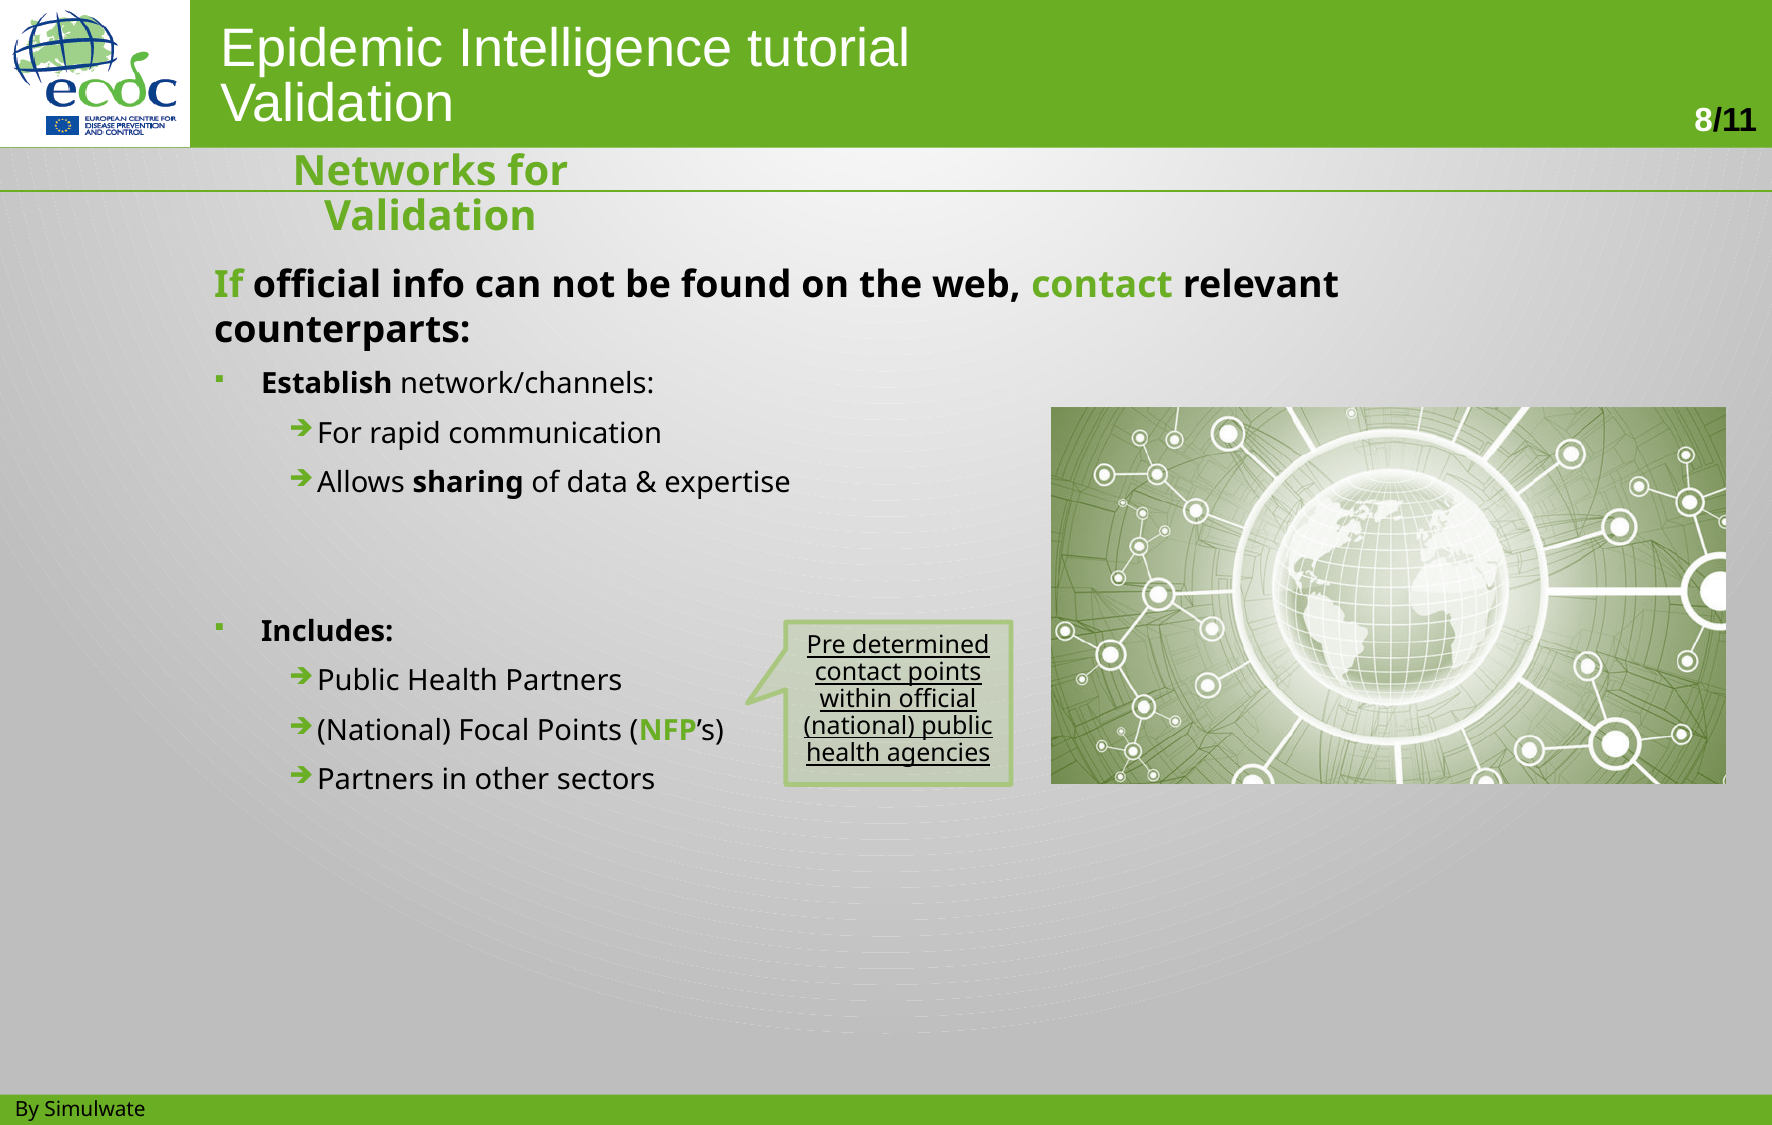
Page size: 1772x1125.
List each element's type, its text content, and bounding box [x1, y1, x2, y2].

picture [1051, 407, 1726, 785]
text_box [747, 664, 775, 704]
text_box Networks for Validation [167, 141, 694, 247]
picture [0, 0, 190, 147]
text_box If official info can not be found on the web, contact relevant counterparts: Establish network/channels: For rapid communication Allows sharing of data & expertise Includes: Public Health Partners (National) Focal Points (NFP’s) Partners in other sectors [199, 252, 1616, 839]
text_box Pre determined contact points within official (national) public health agencies [775, 624, 1022, 807]
